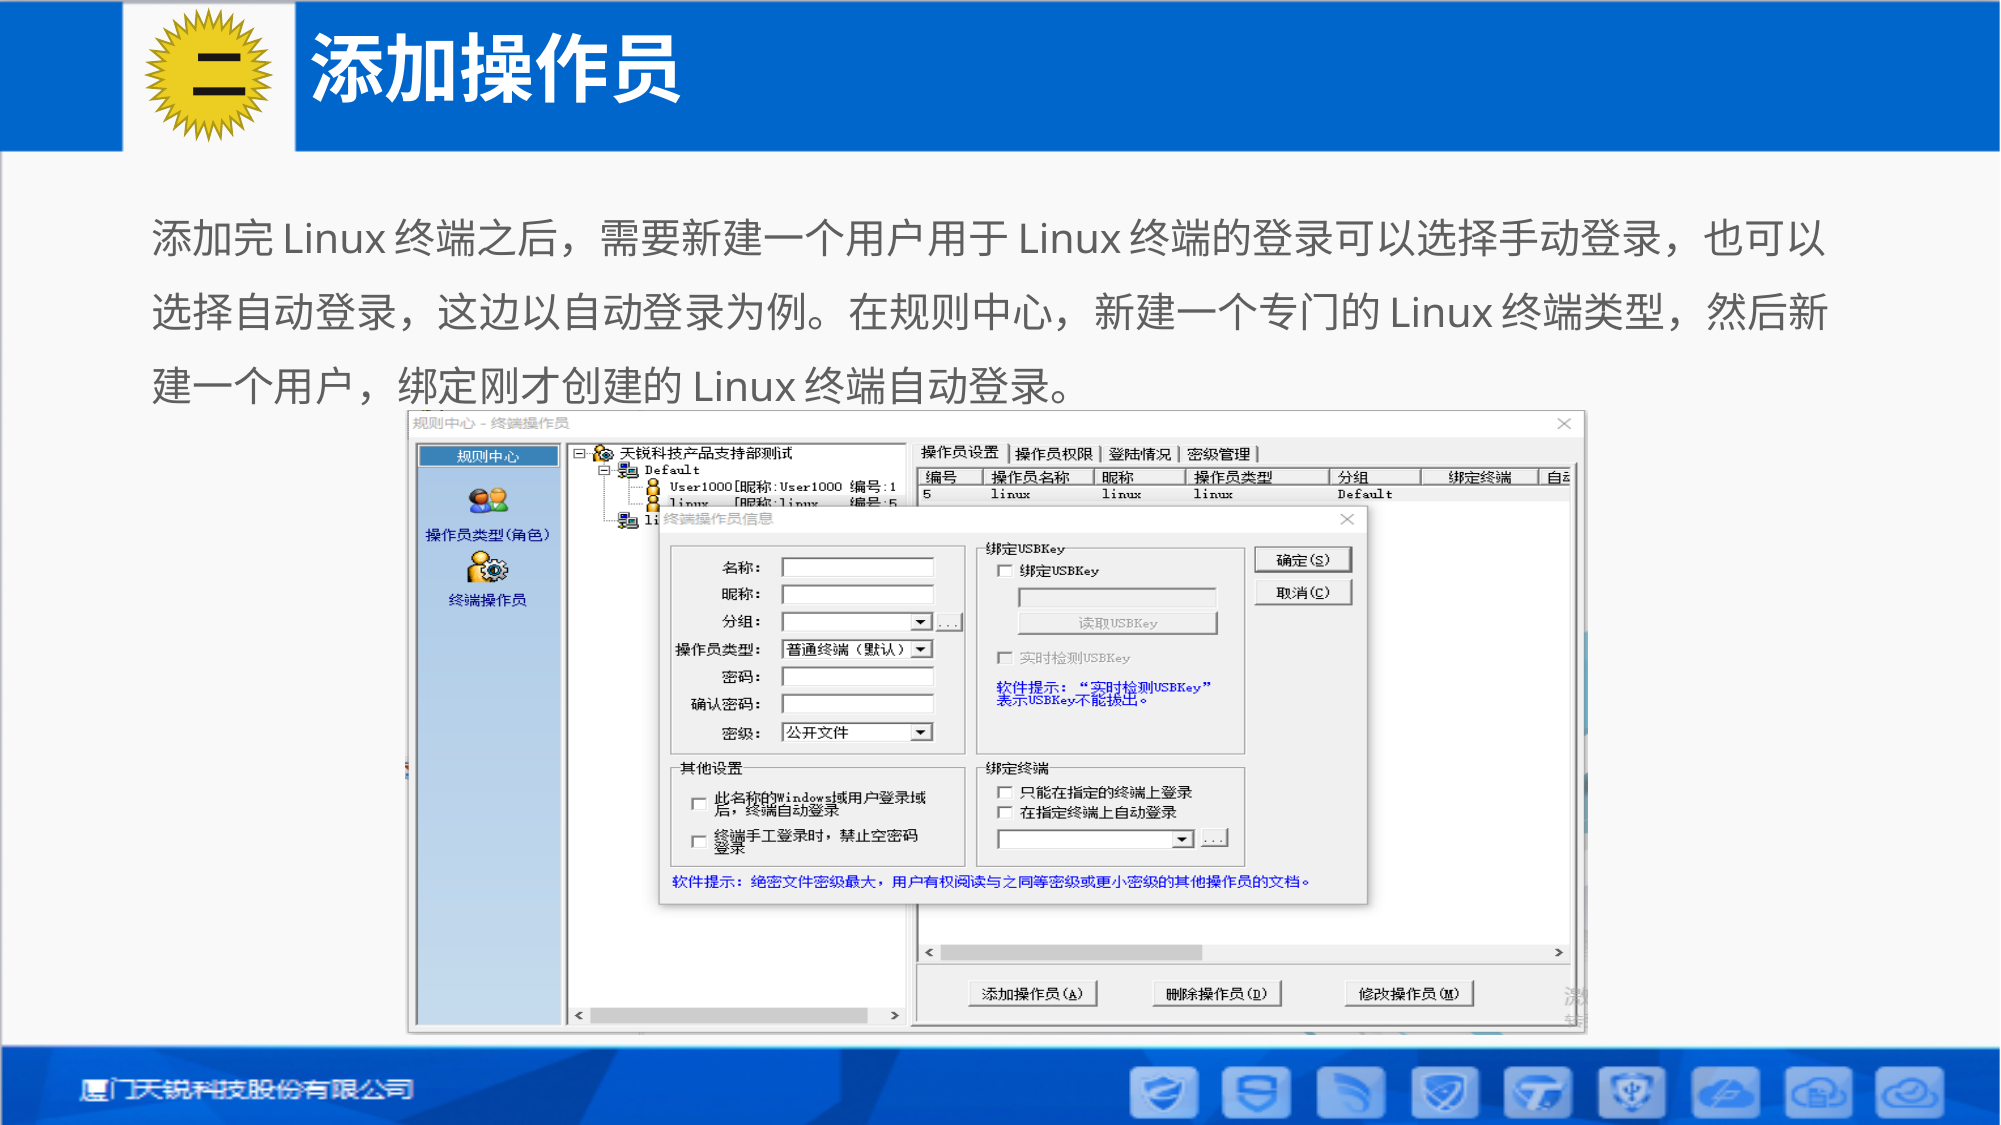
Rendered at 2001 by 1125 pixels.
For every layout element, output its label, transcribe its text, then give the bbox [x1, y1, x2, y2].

title 添加操作员 [294, 0, 2000, 148]
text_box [147, 11, 270, 139]
picture [0, 0, 2000, 1125]
list 添加完Linux终端之后，需要新建一个用户用于Linux终端的登录可以选择手动登录，也可以选择自动登录，这边以自动登录为例。在规则中心，新建一个专门的Linux终端类型，然后新建一个用户，绑定刚才创建的Linux终端自动登录。 [136, 180, 1863, 422]
